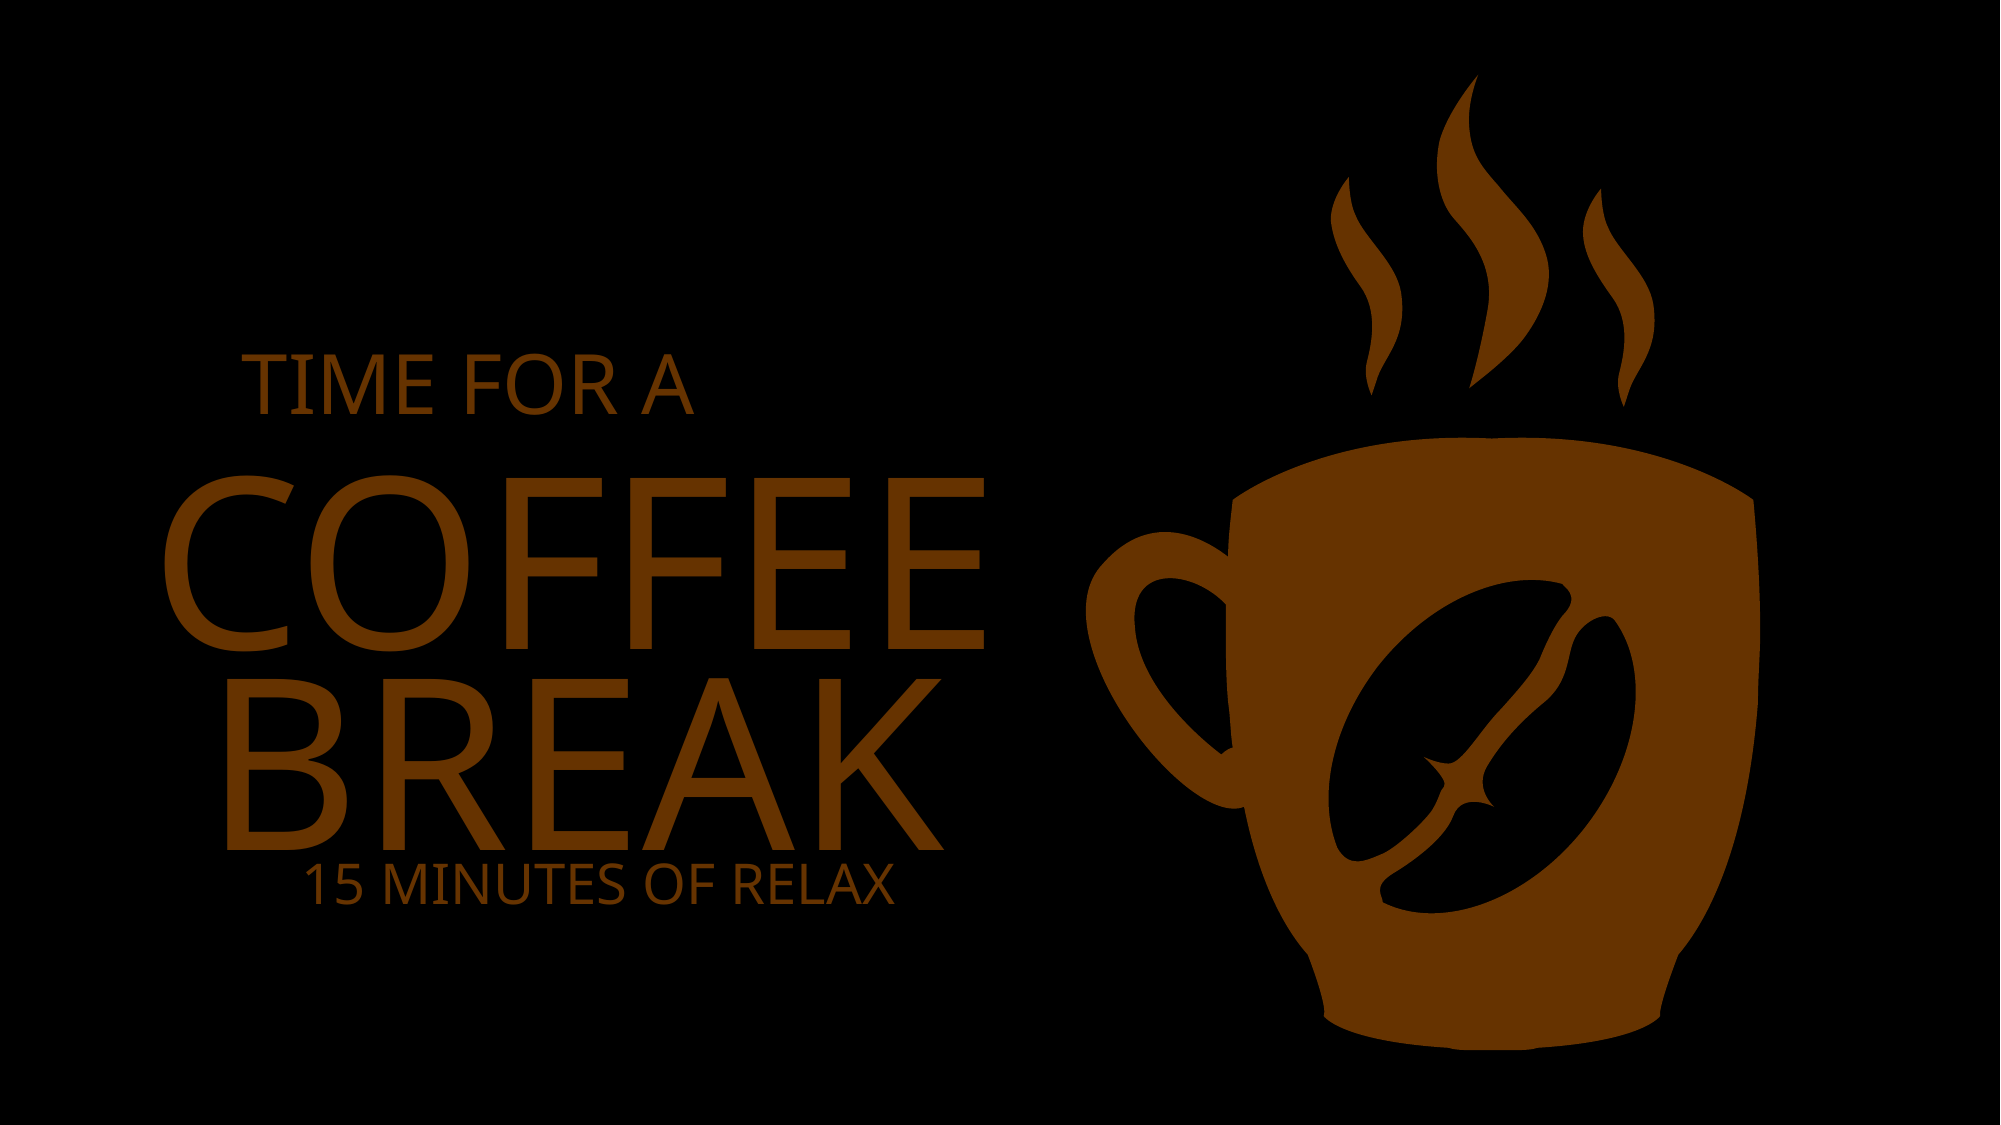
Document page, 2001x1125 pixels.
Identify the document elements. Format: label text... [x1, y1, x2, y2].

text_box 15 MINUTES OF RELAX [43, 837, 1034, 926]
text_box COFFEE BREAK [0, 478, 1034, 901]
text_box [1034, 74, 1761, 1051]
text_box TIME FOR A [221, 320, 976, 441]
